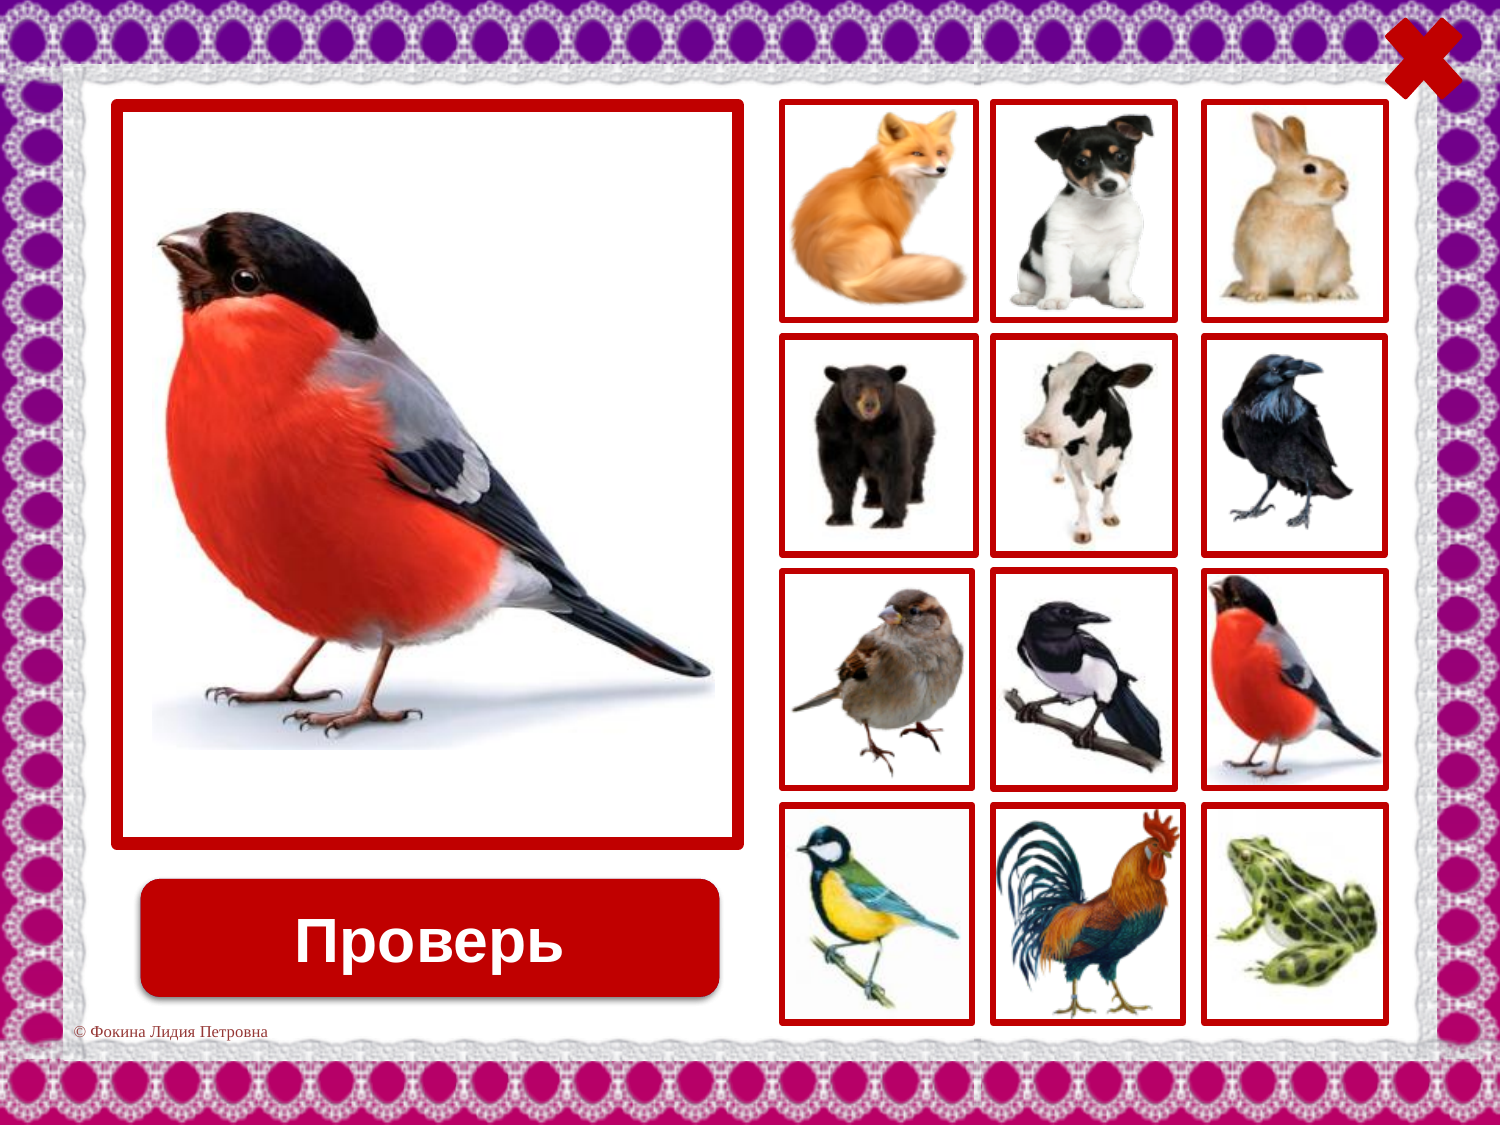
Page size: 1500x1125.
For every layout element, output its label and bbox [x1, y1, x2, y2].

picture [784, 105, 973, 318]
picture [995, 573, 1173, 786]
text_box [115, 103, 740, 846]
picture [1, 67, 89, 1058]
picture [784, 808, 970, 1020]
picture [152, 208, 716, 751]
picture [784, 574, 970, 785]
picture [995, 105, 1173, 318]
picture [995, 339, 1173, 552]
text_box [1384, 17, 1463, 100]
text_box [140, 878, 720, 998]
picture [1206, 339, 1382, 552]
picture [1206, 808, 1384, 1020]
picture [1206, 573, 1384, 786]
picture [1206, 105, 1384, 318]
picture [0, 0, 1500, 1125]
picture [784, 339, 973, 552]
picture [995, 808, 1181, 1020]
